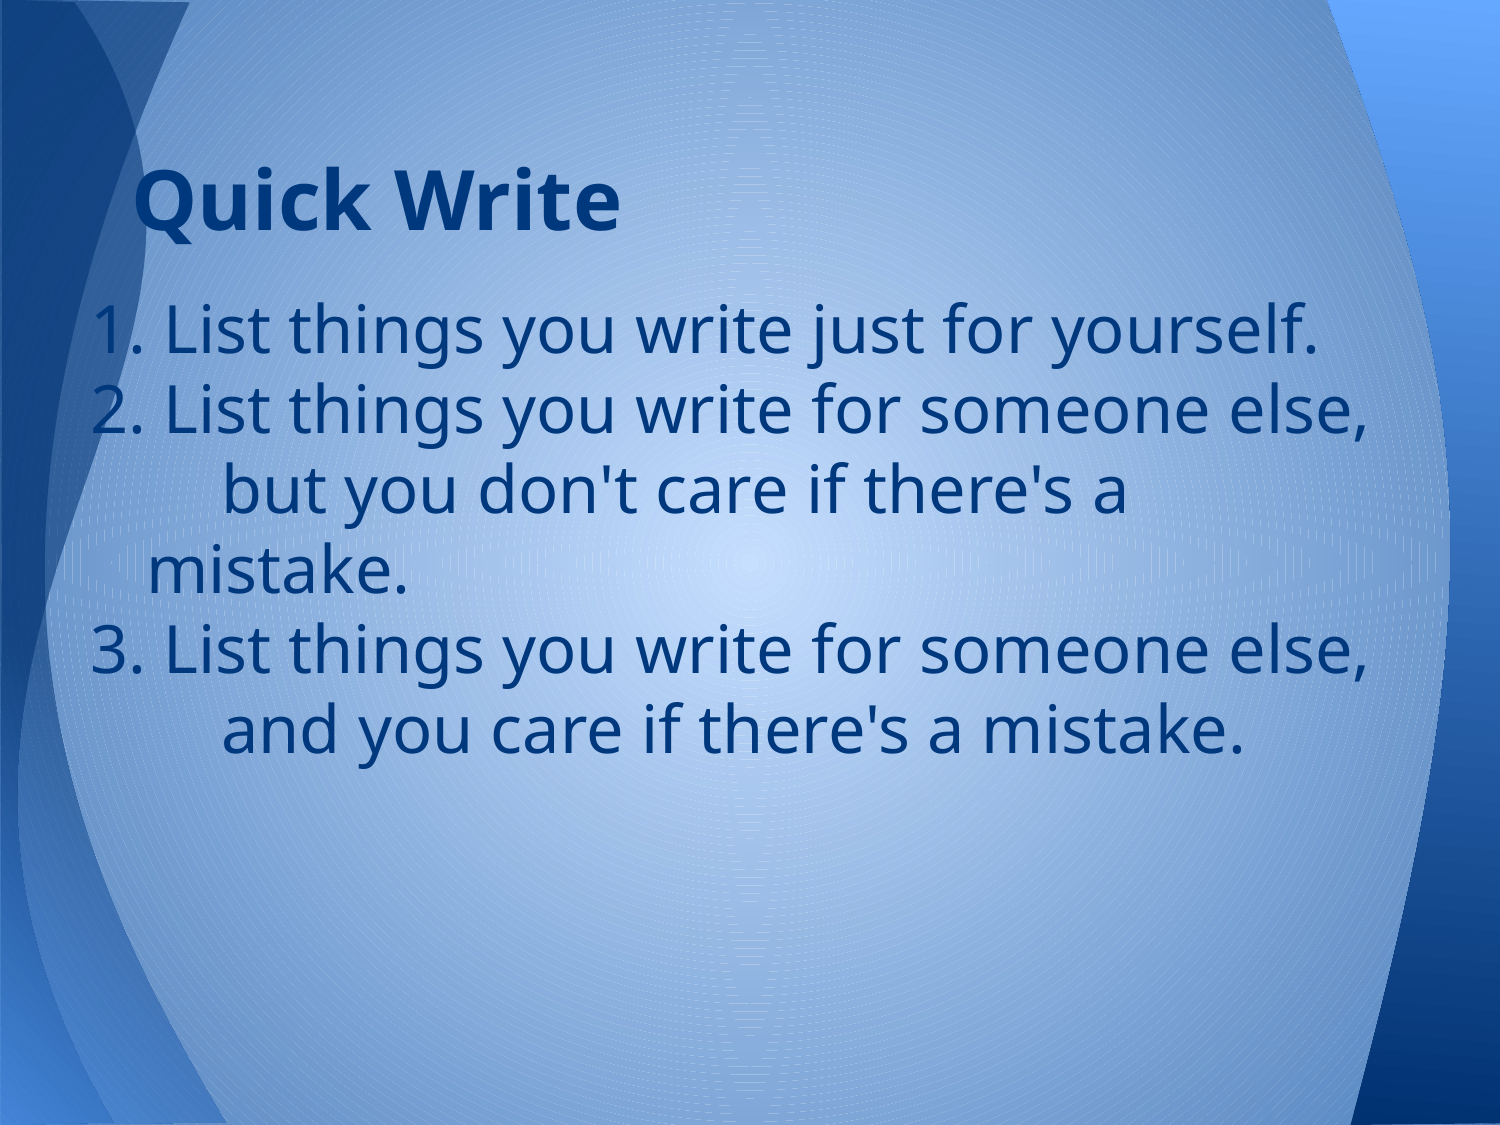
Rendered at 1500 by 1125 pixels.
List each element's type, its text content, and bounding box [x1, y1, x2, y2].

title Quick Write [75, 44, 1425, 263]
list 1. List things you write just for yourself. 2. List things you write for someone else, but you don't care if there's a mistake. 3. List things you write for someone else, and you care if there's a mistake. [75, 272, 1425, 940]
